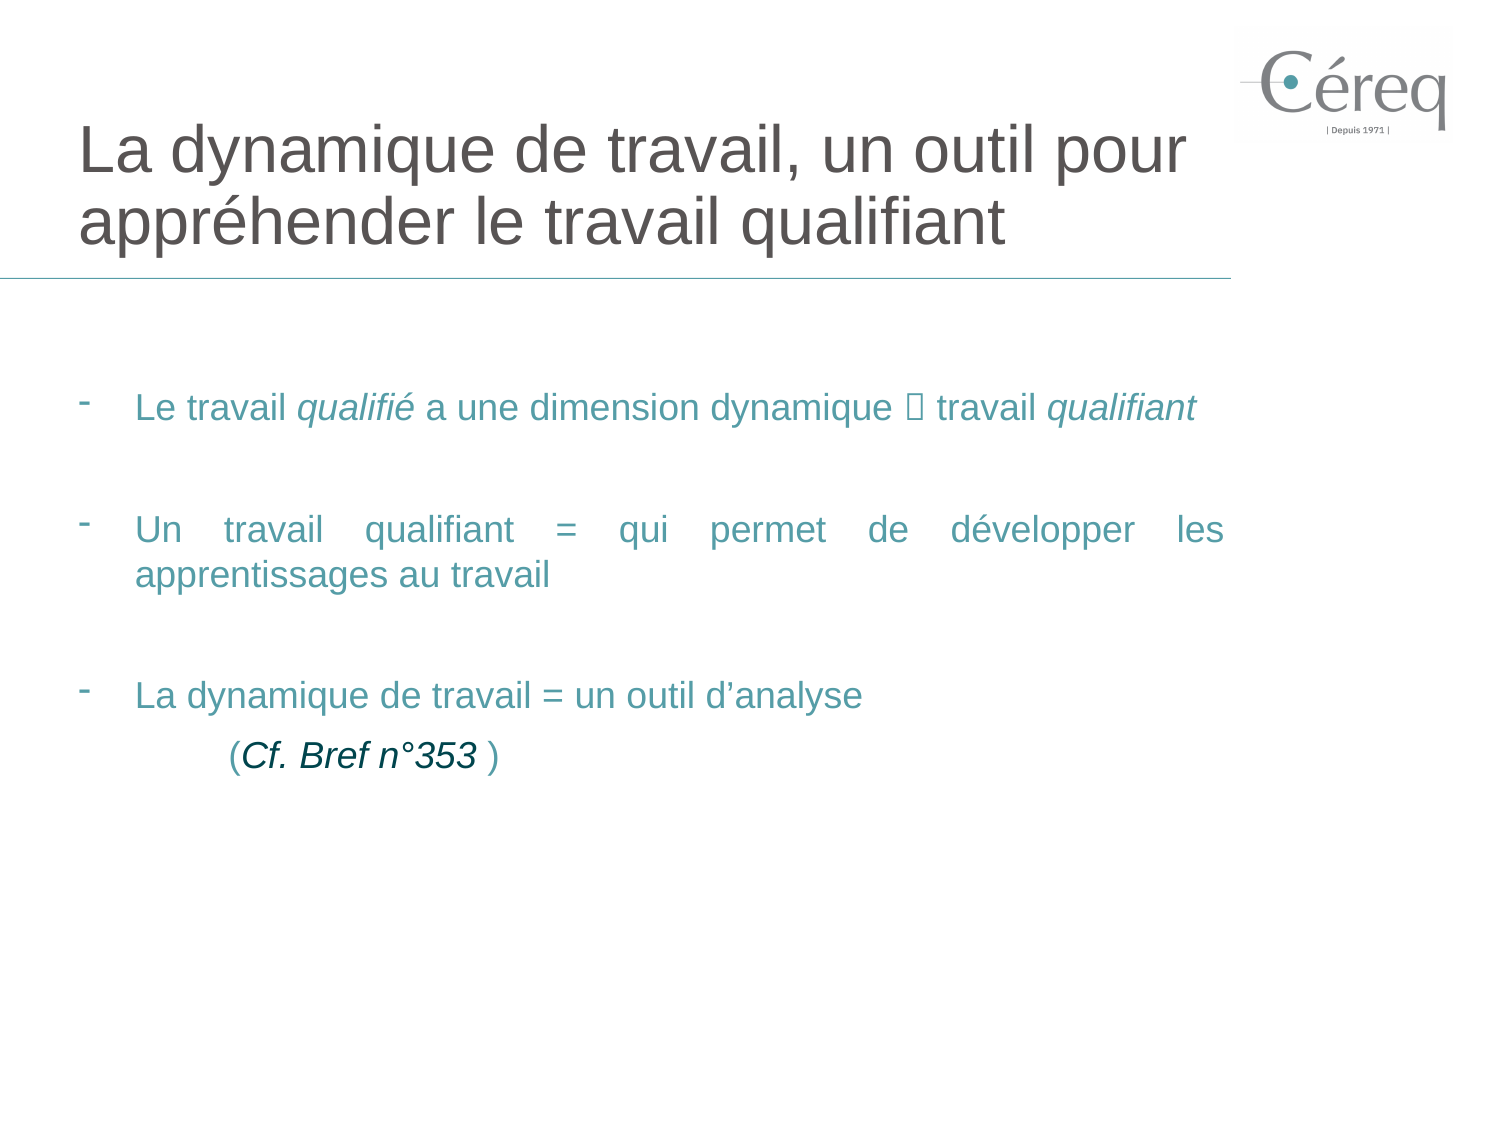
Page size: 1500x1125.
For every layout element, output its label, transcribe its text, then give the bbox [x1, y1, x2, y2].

list Le travail qualifié a une dimension dynamique  travail qualifiant Un travail qualifiant = qui permet de développer les apprentissages au travail La dynamique de travail = un outil d’analyse (Cf. Bref n°353 ) [63, 375, 1240, 812]
picture [1234, 26, 1453, 143]
title La dynamique de travail, un outil pour appréhender le travail qualifiant [63, 103, 1358, 270]
